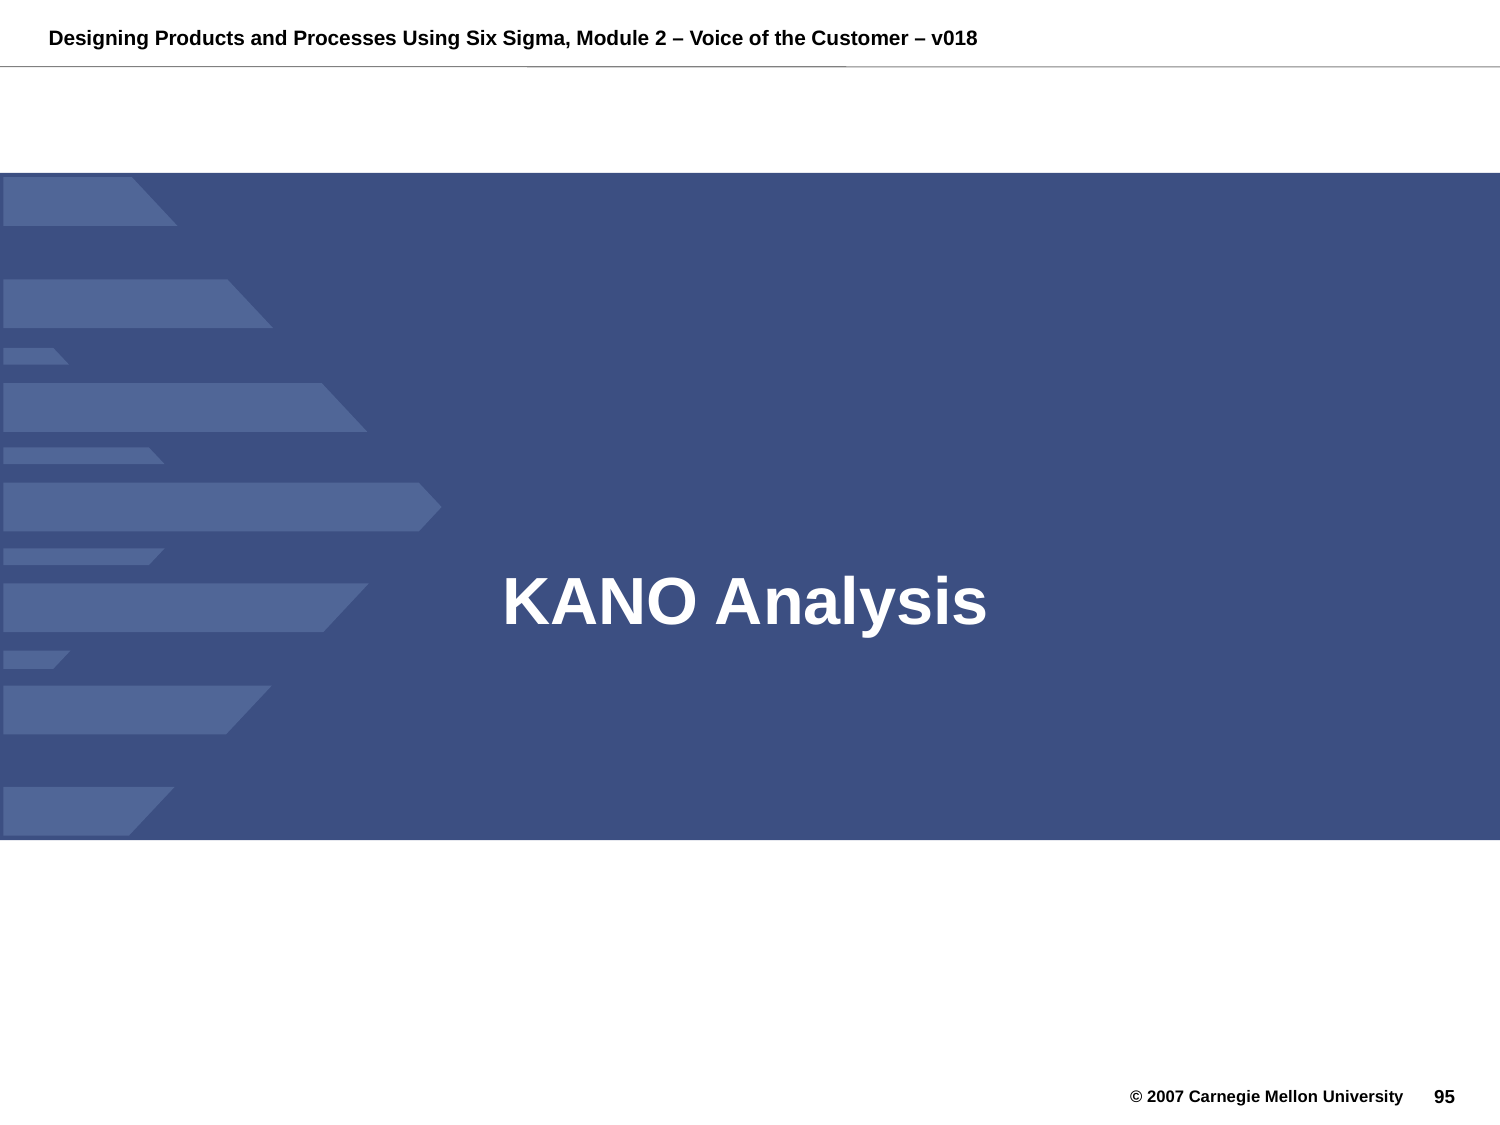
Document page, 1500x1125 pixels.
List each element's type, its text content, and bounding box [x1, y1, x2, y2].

text_box KANO Analysis [487, 439, 1438, 757]
text_box [0, 172, 1500, 841]
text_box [3, 176, 442, 836]
